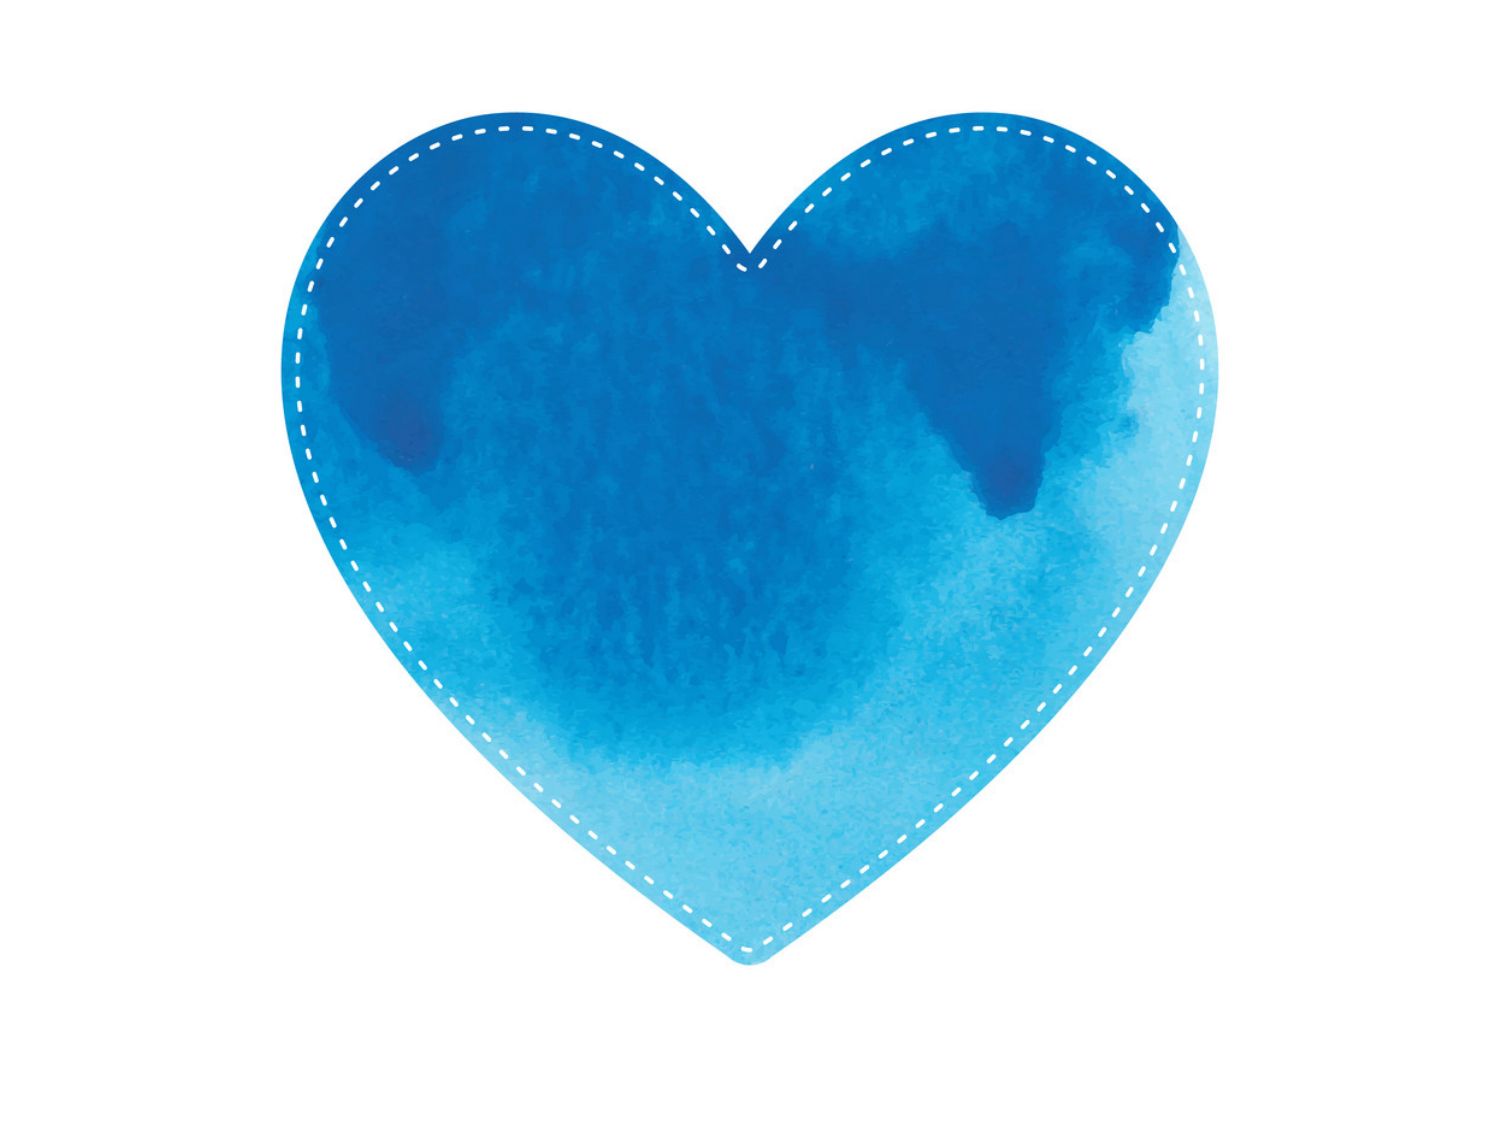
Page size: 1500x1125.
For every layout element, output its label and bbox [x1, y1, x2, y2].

picture [148, 0, 1352, 1063]
